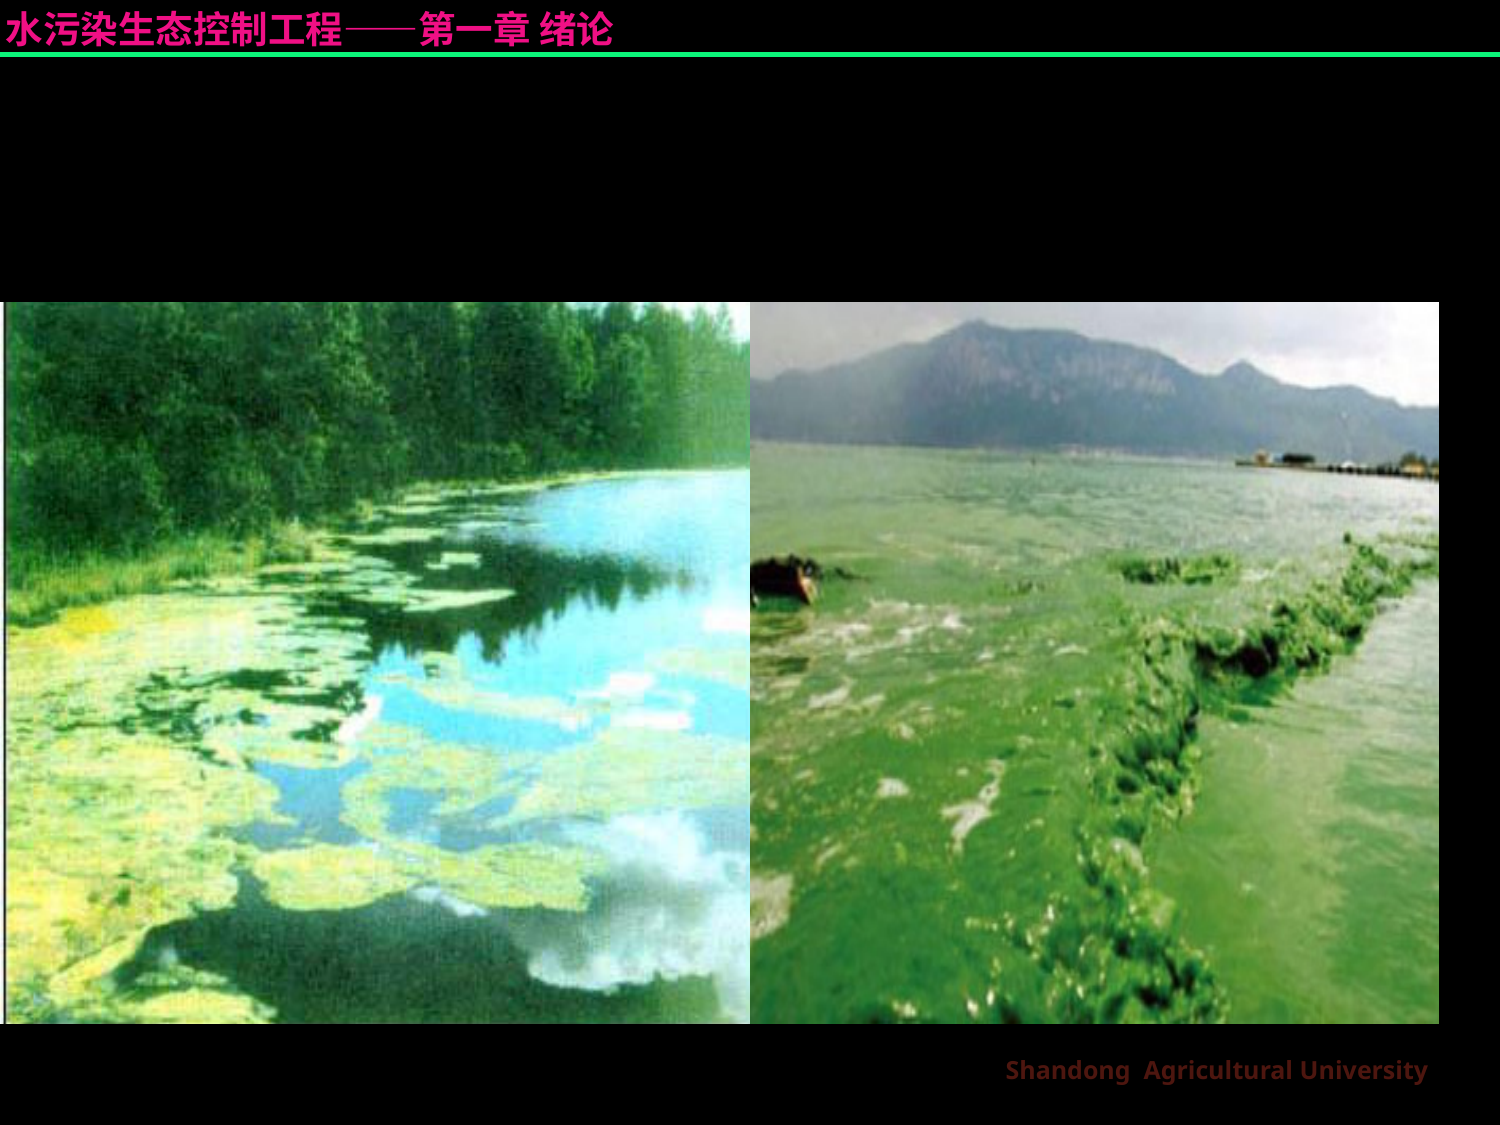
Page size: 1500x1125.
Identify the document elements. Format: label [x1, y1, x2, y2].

picture [0, 302, 1439, 1024]
